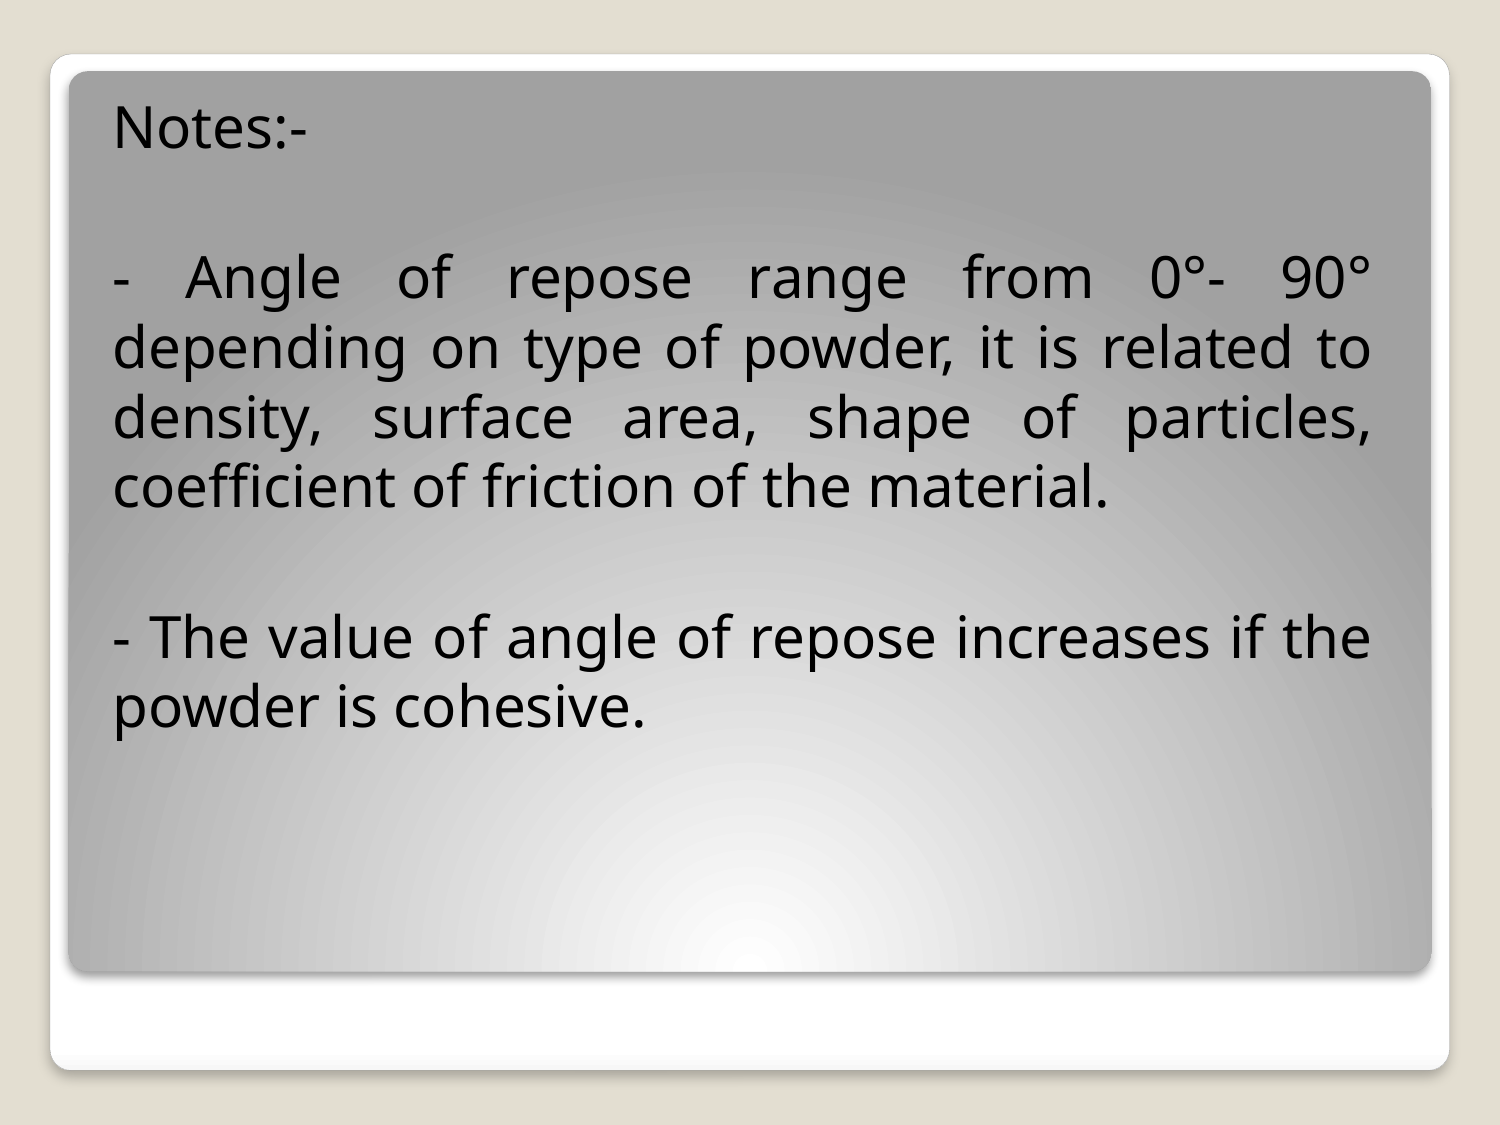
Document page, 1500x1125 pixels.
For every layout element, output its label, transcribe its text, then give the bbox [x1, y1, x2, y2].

list Notes:- - Angle of repose range from 0°- 90° depending on type of powder, it is related to density, surface area, shape of particles, coefficient of friction of the material. - The value of angle of repose increases if the powder is cohesive. [82, 75, 1388, 963]
